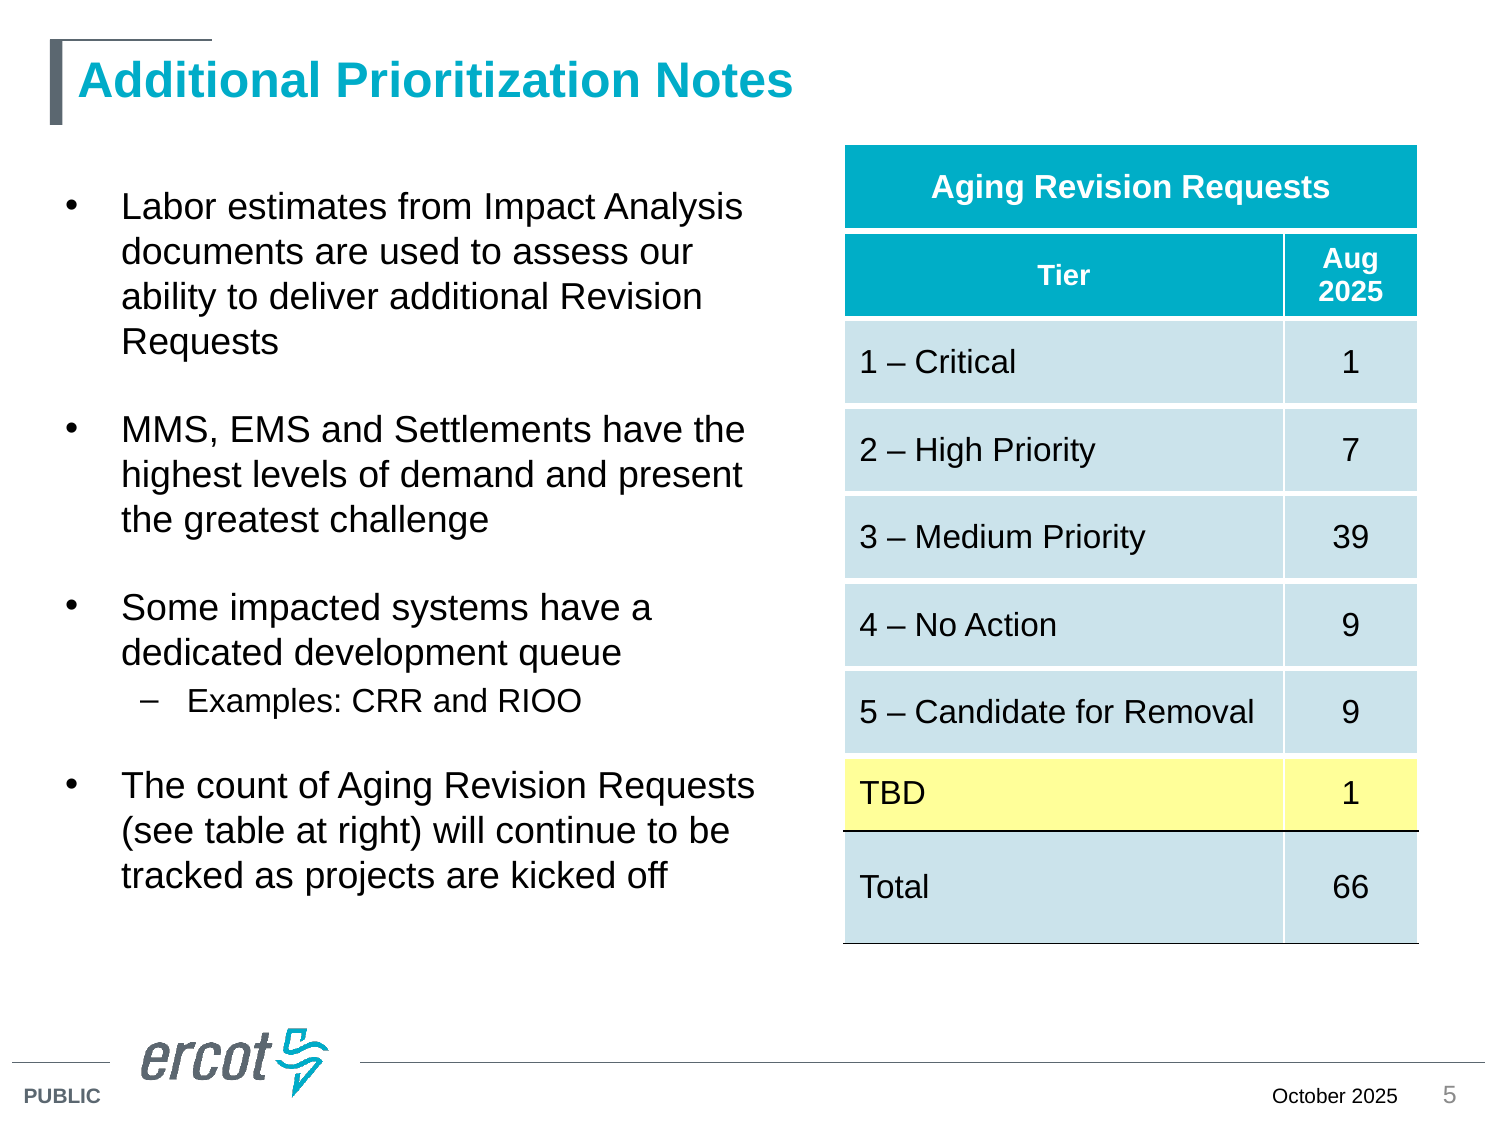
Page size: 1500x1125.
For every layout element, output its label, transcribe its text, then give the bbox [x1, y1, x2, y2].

list Labor estimates from Impact Analysis documents are used to assess our ability to deliver additional Revision Requests MMS, EMS and Settlements have the highest levels of demand and present the greatest challenge Some impacted systems have a dedicated development queue Examples: CRR and RIOO The count of Aging Revision Requests (see table at right) will continue to be tracked as projects are kicked off [50, 174, 775, 913]
title Additional Prioritization Notes [62, 39, 1050, 125]
table_cell 4 – No Action [845, 584, 1283, 666]
table_cell 39 [1285, 496, 1417, 578]
table_cell 5 – Candidate for Removal [845, 671, 1283, 753]
picture [137, 1024, 332, 1100]
table_cell Tier [845, 234, 1283, 316]
table_cell 1 [1285, 759, 1417, 830]
table_cell 9 [1285, 671, 1417, 753]
table_cell 1 [1285, 321, 1417, 403]
table_cell 9 [1285, 584, 1417, 666]
table_cell 1 – Critical [845, 321, 1283, 403]
slide_number 5 [1412, 1076, 1488, 1112]
table_cell 7 [1285, 409, 1417, 491]
table_cell Aug 2025 [1285, 234, 1417, 316]
table_cell 66 [1285, 832, 1417, 943]
table_header Aging Revision Requests [845, 145, 1417, 228]
table_cell 2 – High Priority [845, 409, 1283, 491]
table_cell TBD [845, 759, 1283, 830]
table_cell 3 – Medium Priority [845, 496, 1283, 578]
table_cell Total [845, 832, 1283, 943]
